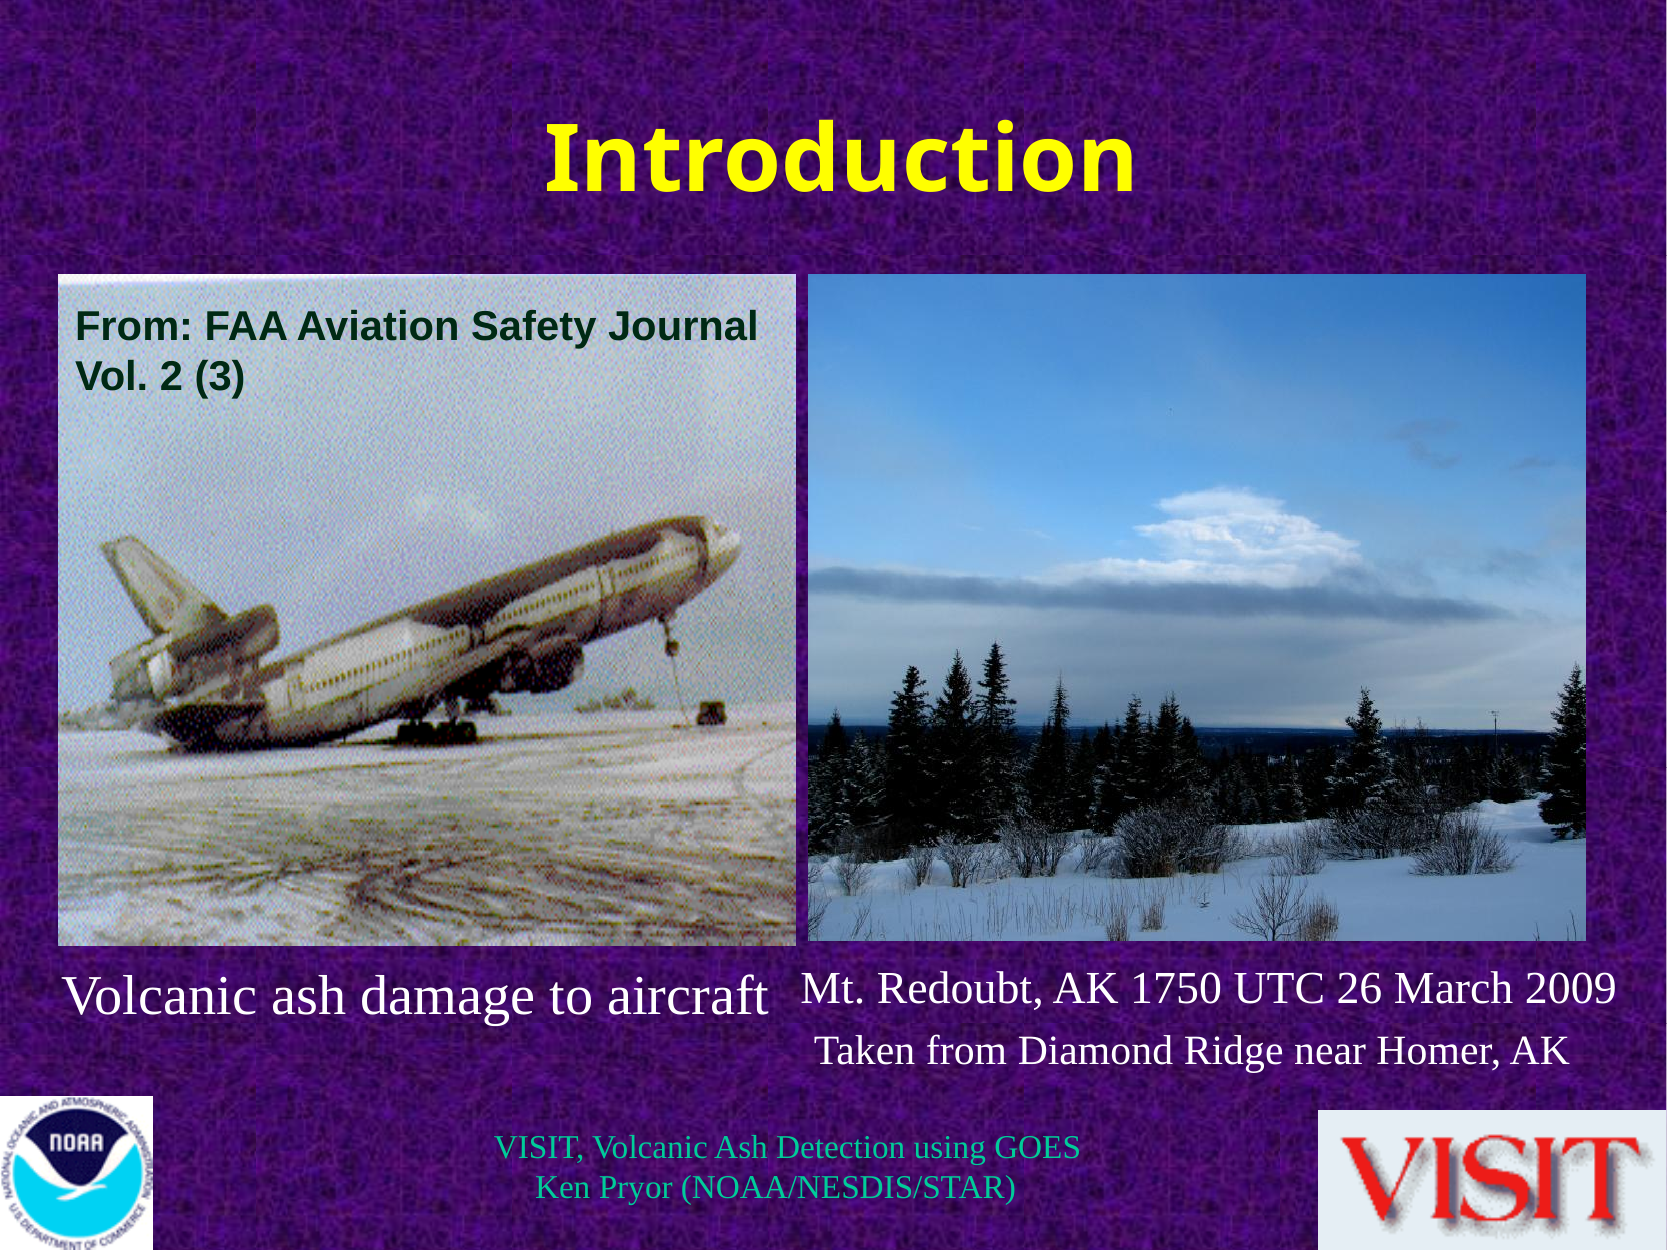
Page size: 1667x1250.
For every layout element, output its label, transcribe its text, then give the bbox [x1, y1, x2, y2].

picture [0, 0, 1667, 1250]
text_box Mt. Redoubt, AK 1750 UTC 26 March 2009 [786, 949, 1635, 1022]
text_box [58, 274, 796, 946]
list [808, 274, 1587, 942]
text_box Taken from Diamond Ridge near Homer, AK [797, 999, 1602, 1084]
title Introduction [133, 49, 1551, 259]
text_box Volcanic ash damage to aircraft [46, 950, 786, 1033]
